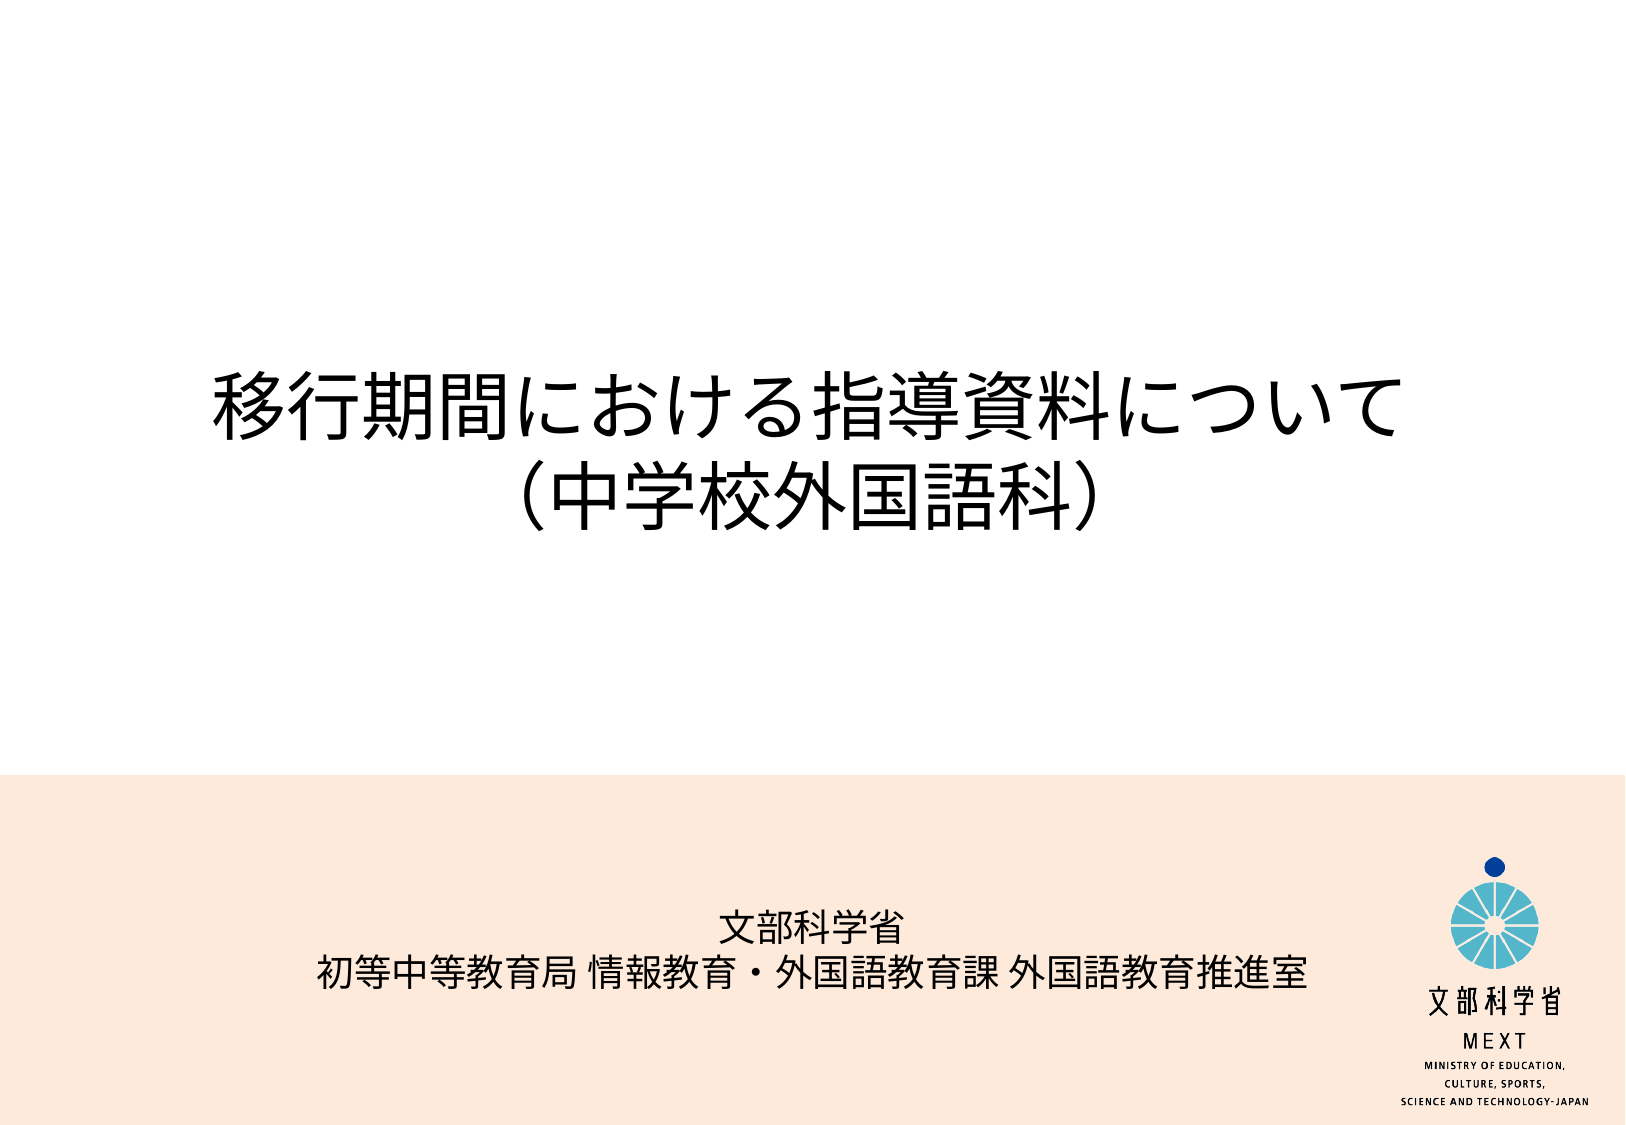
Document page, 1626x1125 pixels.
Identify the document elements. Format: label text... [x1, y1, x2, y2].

text_box 文部科学省 初等中等教育局 情報教育・外国語教育課 外国語教育推進室 [257, 896, 1368, 1002]
picture [1401, 857, 1588, 1107]
text_box [0, 0, 1625, 1125]
title 移行期間における指導資料について （中学校外国語科） [31, 335, 1590, 563]
